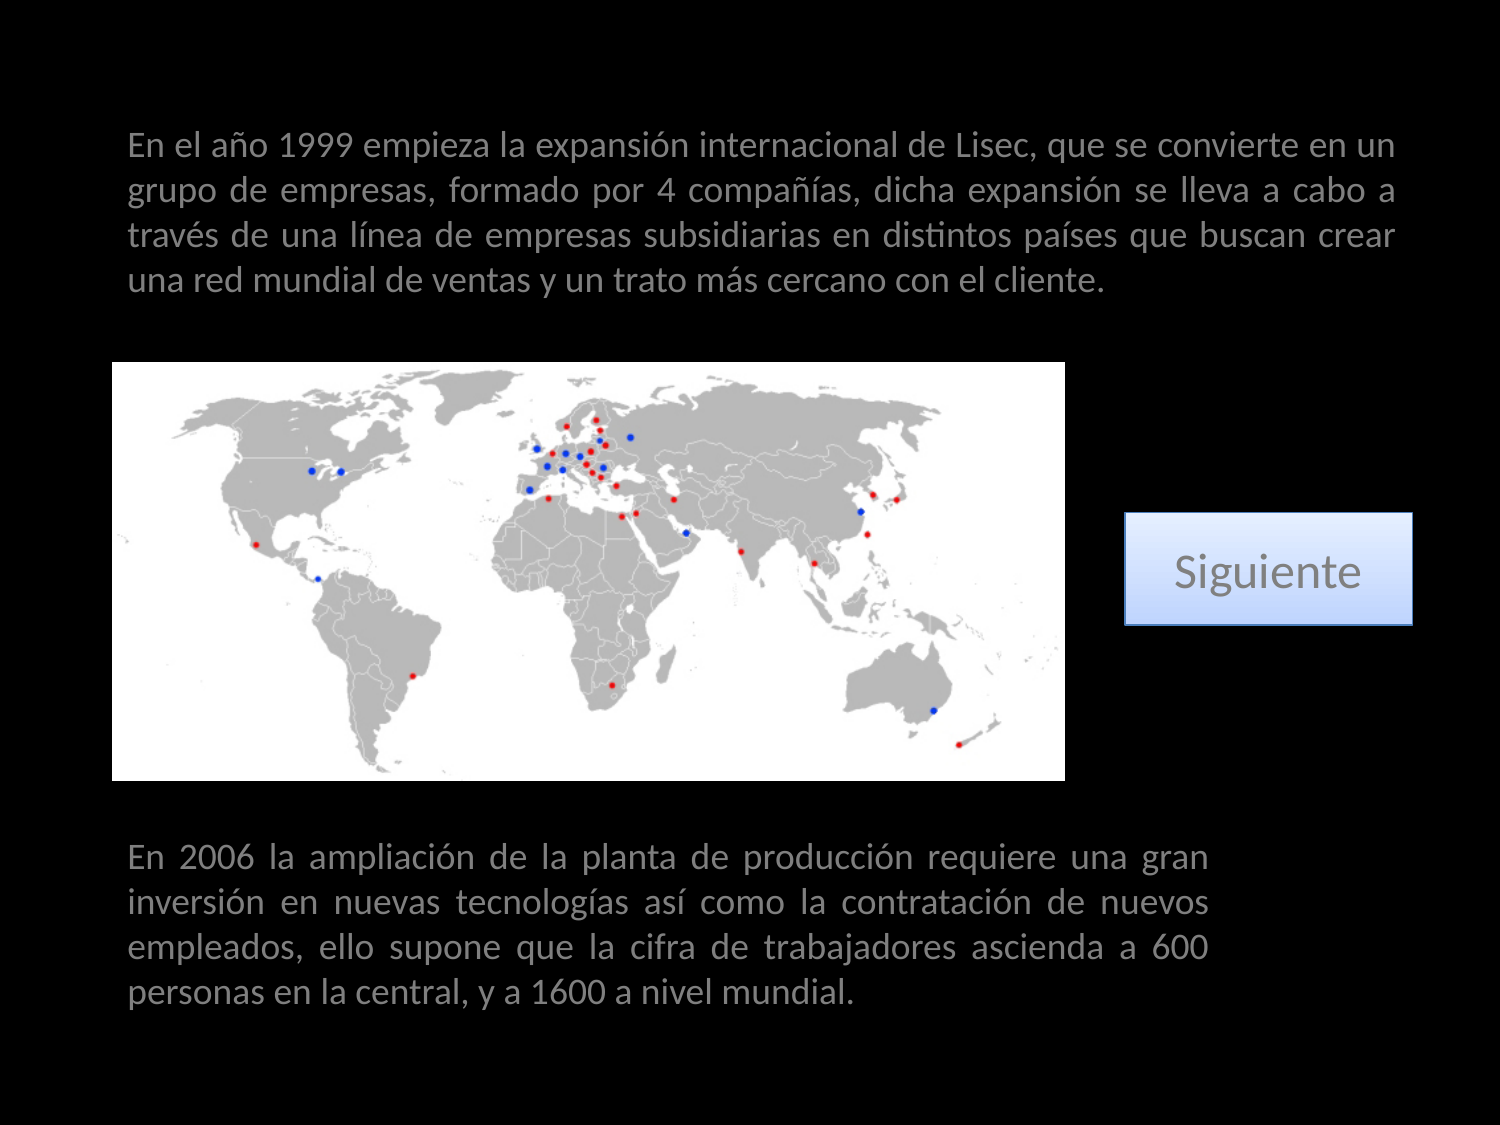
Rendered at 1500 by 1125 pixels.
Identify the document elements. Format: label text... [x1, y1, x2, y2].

picture [112, 362, 1066, 781]
text_box En el año 1999 empieza la expansión internacional de Lisec, que se convierte en un grupo de empresas, formado por 4 compañías, dicha expansión se lleva a cabo a través de una línea de empresas subsidiarias en distintos países que buscan crear una red mundial de ventas y un trato más cercano con el cliente. [112, 112, 1413, 308]
text_box Siguiente [1124, 512, 1413, 626]
text_box En 2006 la ampliación de la planta de producción requiere una gran inversión en nuevas tecnologías así como la contratación de nuevos empleados, ello supone que la cifra de trabajadores ascienda a 600 personas en la central, y a 1600 a nivel mundial. [112, 824, 1225, 1020]
